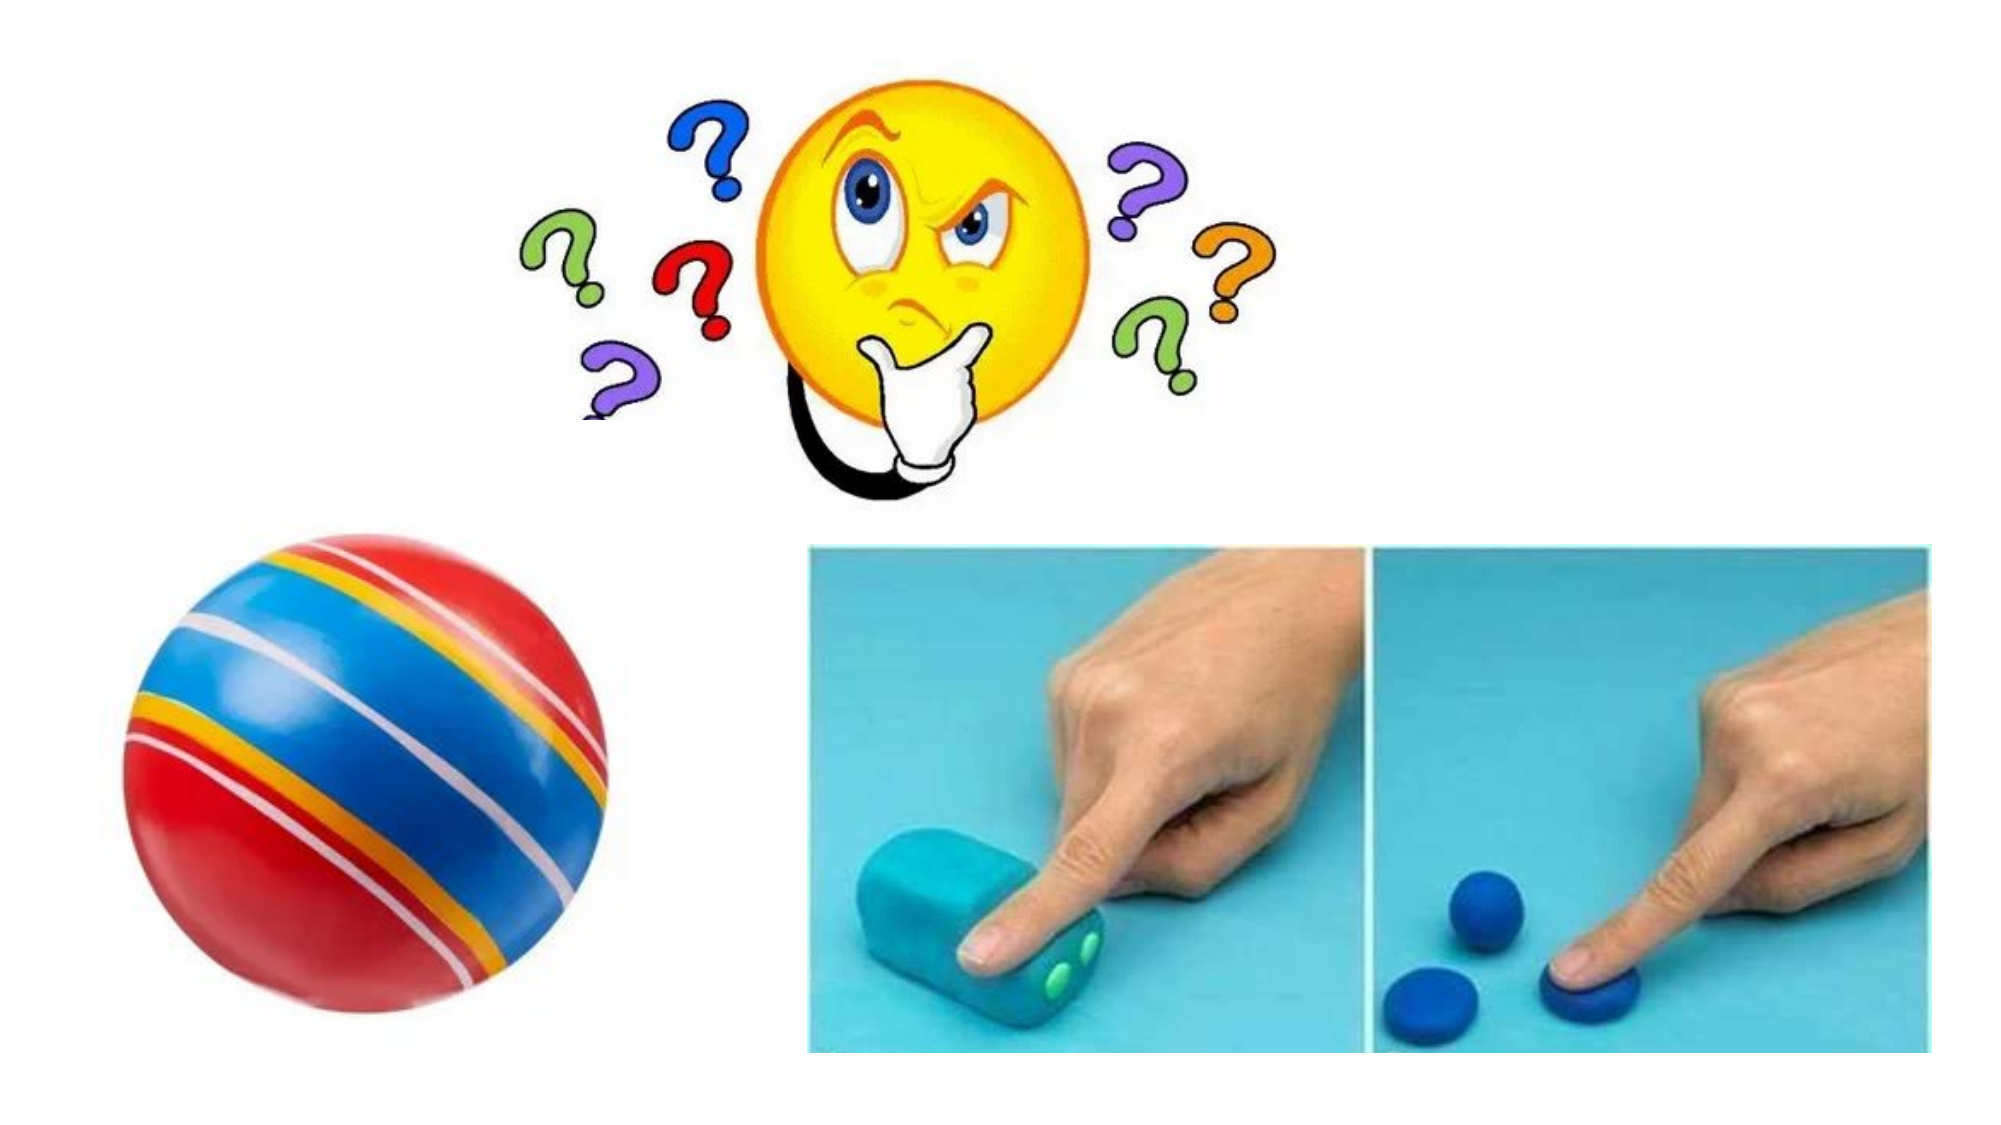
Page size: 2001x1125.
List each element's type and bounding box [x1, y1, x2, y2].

picture [98, 60, 1307, 1125]
picture [806, 544, 1932, 1053]
